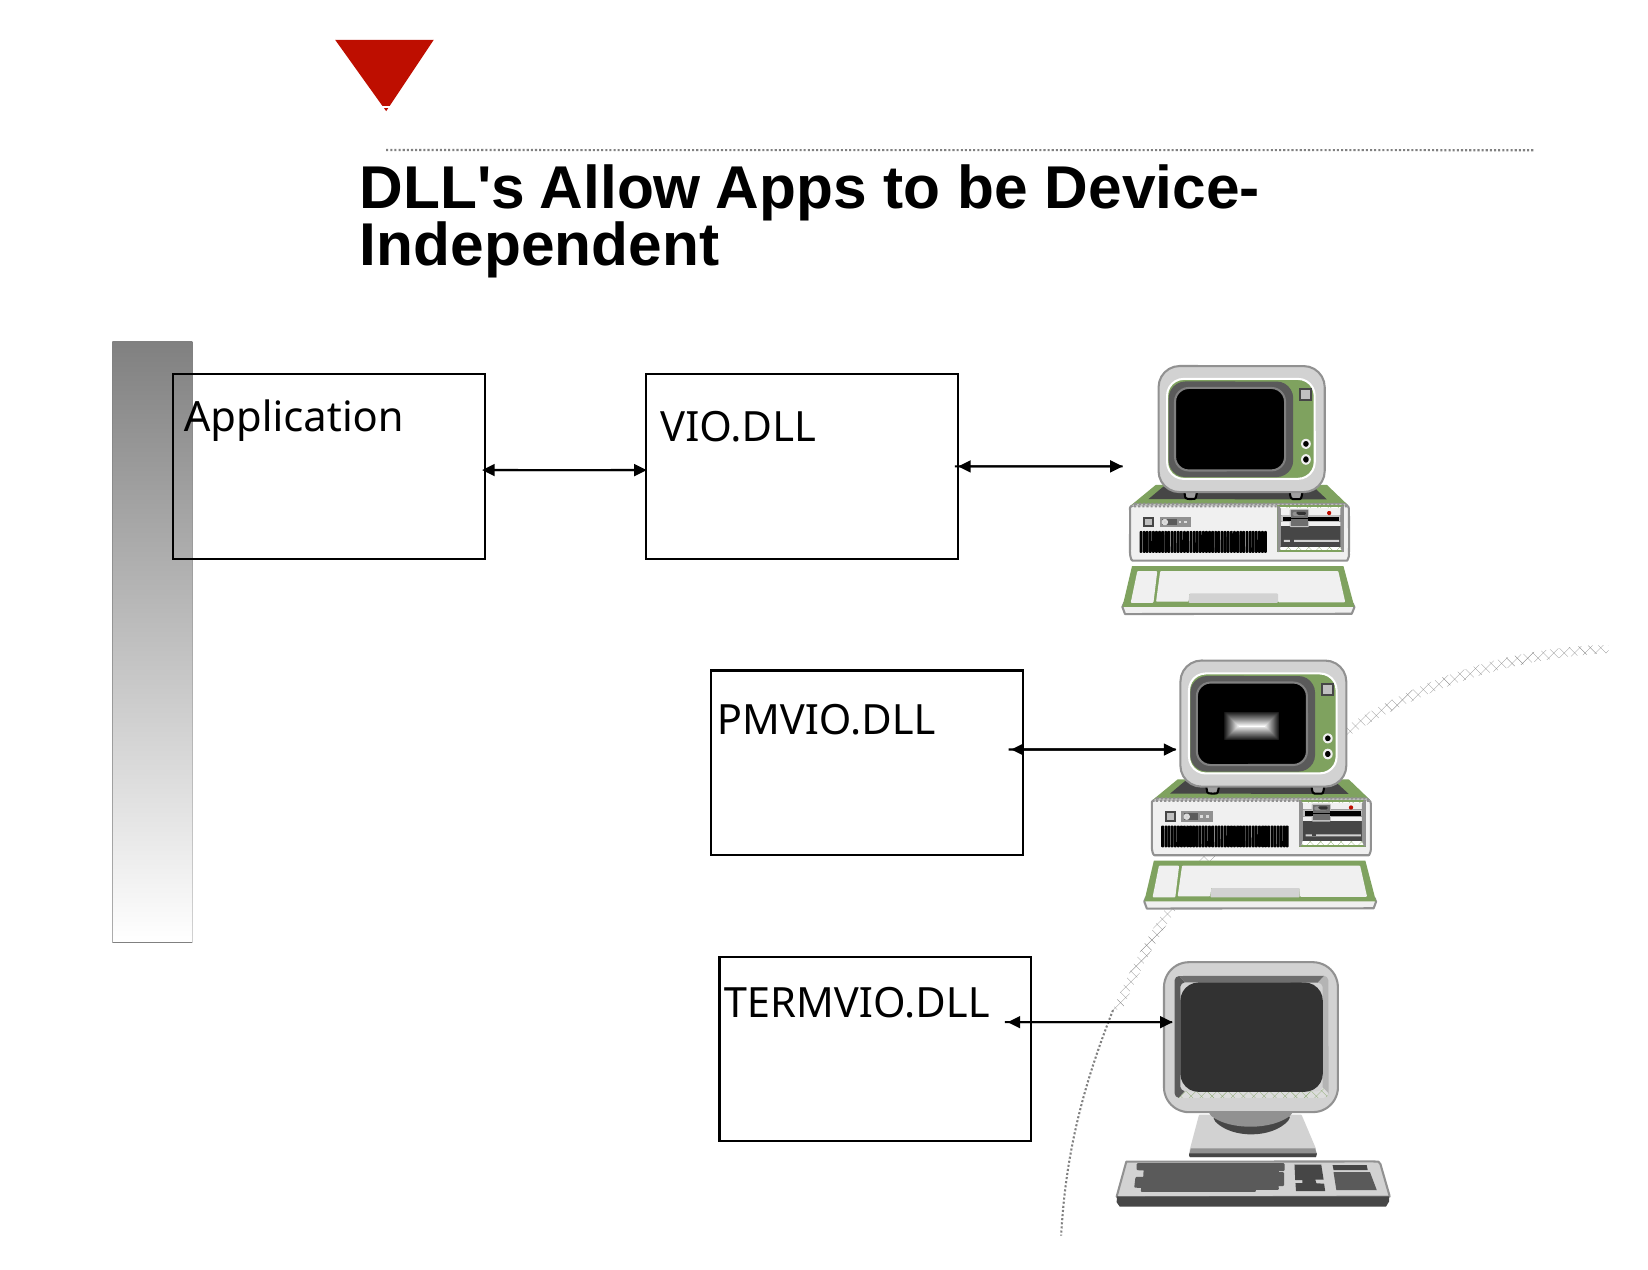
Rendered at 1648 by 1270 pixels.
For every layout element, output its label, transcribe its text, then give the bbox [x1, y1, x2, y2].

text_box [1178, 1087, 1329, 1098]
text_box [1189, 1148, 1317, 1153]
text_box [1323, 783, 1349, 794]
text_box VIO.DLL [660, 399, 956, 450]
text_box [1129, 506, 1350, 561]
text_box [711, 670, 1024, 855]
text_box [1175, 387, 1286, 471]
text_box [1191, 677, 1315, 771]
text_box [1280, 509, 1341, 527]
text_box [1191, 1115, 1315, 1148]
text_box [1192, 493, 1292, 500]
text_box [1151, 800, 1371, 856]
text_box [1321, 683, 1333, 695]
text_box [1163, 743, 1177, 756]
text_box [1313, 805, 1329, 812]
text_box [958, 460, 1123, 473]
text_box [1116, 1161, 1390, 1196]
text_box [1174, 976, 1185, 1098]
text_box [1165, 812, 1175, 821]
text_box [1135, 485, 1346, 504]
text_box [1110, 467, 1122, 473]
text_box [1213, 1117, 1290, 1135]
text_box [1178, 866, 1366, 896]
text_box [1169, 382, 1293, 477]
text_box [1313, 814, 1329, 820]
text_box [1179, 975, 1324, 983]
text_box [1291, 511, 1307, 518]
text_box [1011, 743, 1176, 756]
text_box [1332, 1165, 1368, 1171]
text_box [1294, 1164, 1326, 1192]
text_box [1157, 572, 1344, 602]
text_box [1184, 493, 1197, 500]
text_box [1209, 1113, 1293, 1127]
text_box [482, 463, 644, 477]
text_box [1131, 572, 1157, 602]
text_box [1279, 546, 1342, 552]
text_box [1143, 517, 1154, 527]
text_box [1311, 787, 1325, 794]
text_box [1153, 866, 1178, 897]
text_box [1299, 389, 1312, 401]
text_box [1302, 821, 1362, 841]
text_box [1189, 594, 1278, 602]
text_box [1333, 1172, 1377, 1191]
text_box [173, 374, 486, 559]
text_box [1319, 975, 1329, 1093]
text_box [1160, 517, 1190, 527]
text_box [1160, 1023, 1171, 1029]
text_box DLL's Allow Apps to be Device-Independent [359, 107, 1578, 332]
text_box [1323, 734, 1332, 743]
text_box [1301, 841, 1364, 846]
text_box [719, 956, 1032, 1141]
text_box [1211, 889, 1299, 897]
text_box [1110, 460, 1122, 466]
text_box [1156, 780, 1367, 798]
text_box [1289, 493, 1303, 500]
text_box [1206, 787, 1219, 794]
text_box [1217, 787, 1313, 794]
text_box [1131, 503, 1348, 507]
text_box PMVIO.DLL [716, 692, 1012, 744]
text_box [1196, 682, 1308, 766]
text_box [1167, 378, 1315, 479]
text_box [1302, 439, 1310, 448]
text_box [1160, 1015, 1173, 1022]
text_box [1189, 673, 1337, 774]
text_box [1189, 1153, 1317, 1158]
text_box [646, 374, 959, 559]
text_box [1323, 749, 1332, 759]
text_box [1148, 486, 1190, 500]
text_box [1122, 566, 1355, 607]
text_box [1144, 902, 1376, 909]
text_box [1291, 520, 1307, 525]
text_box [1280, 527, 1341, 546]
text_box [1163, 962, 1338, 1113]
text_box [1144, 860, 1377, 902]
text_box [1302, 455, 1310, 464]
text_box [1223, 710, 1281, 742]
text_box [1182, 812, 1212, 821]
text_box [1122, 607, 1355, 615]
text_box [1300, 489, 1327, 500]
text_box [1170, 781, 1208, 794]
text_box [1180, 660, 1347, 787]
text_box Application [183, 389, 473, 440]
text_box [634, 463, 647, 477]
text_box [1135, 1164, 1284, 1191]
text_box [1158, 366, 1325, 493]
text_box TERMVIO.DLL [723, 976, 1067, 1027]
text_box [1180, 982, 1323, 1092]
text_box [1302, 803, 1362, 821]
text_box [1116, 1196, 1390, 1207]
